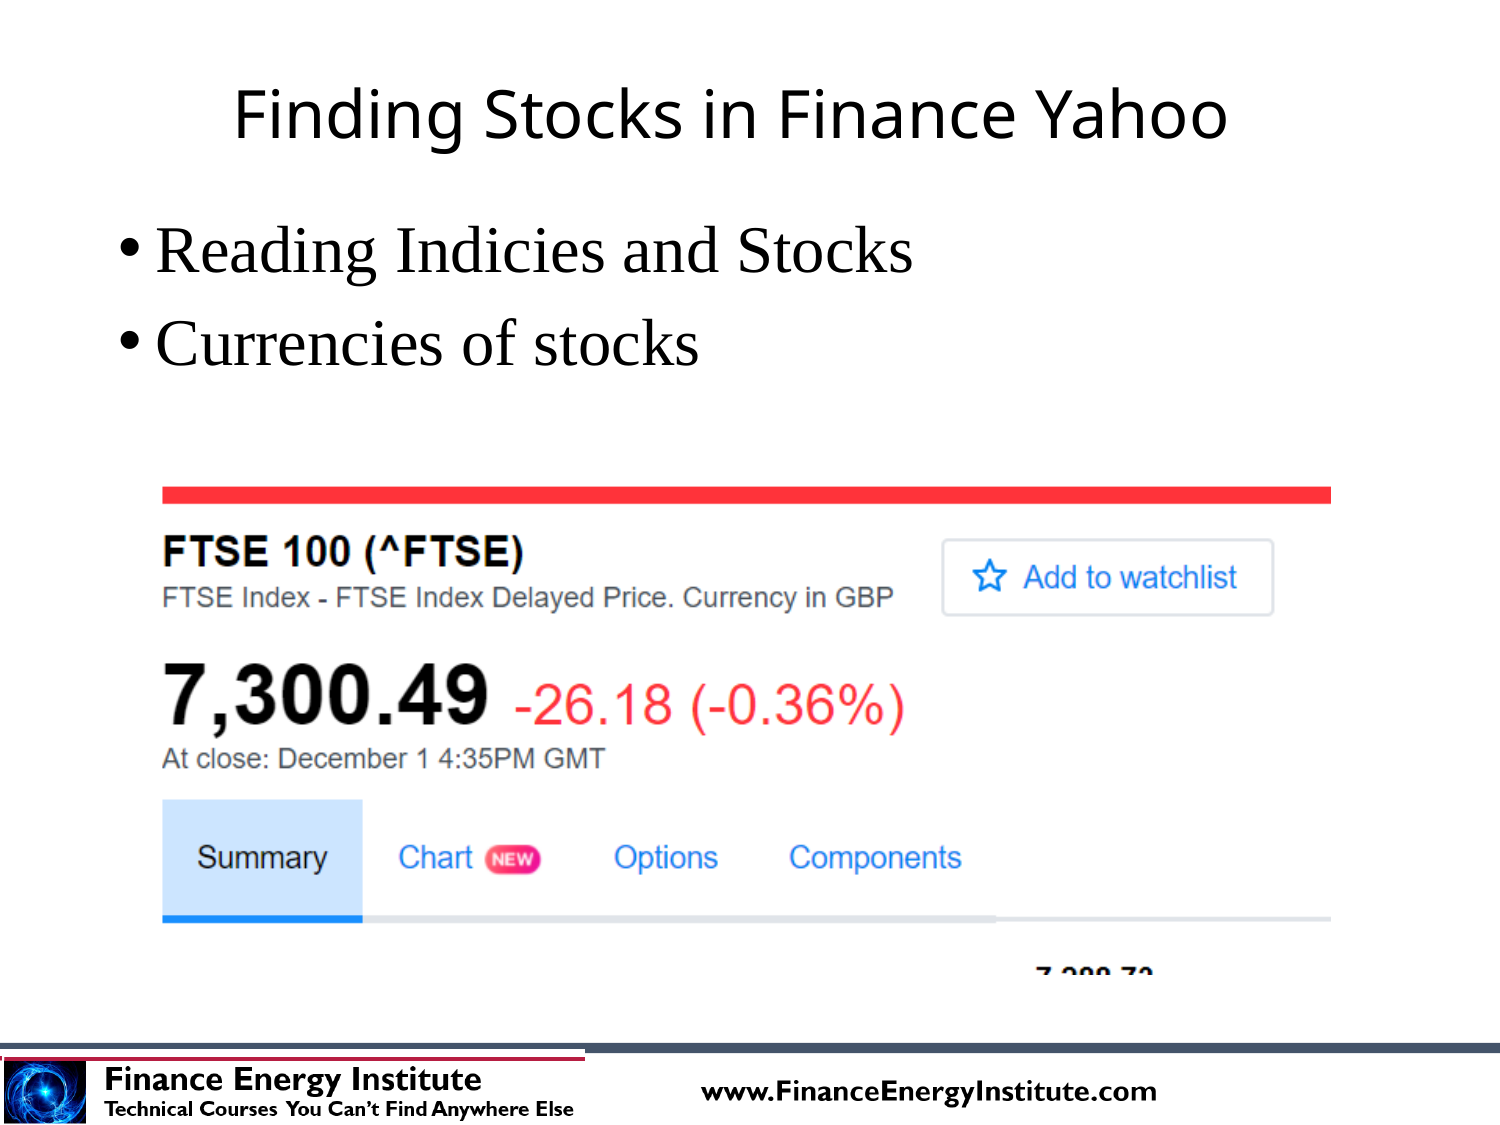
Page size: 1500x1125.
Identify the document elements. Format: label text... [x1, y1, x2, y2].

title Finding Stocks in Finance Yahoo [103, 59, 1361, 174]
list Reading Indicies and Stocks Currencies of stocks [103, 207, 1400, 1014]
picture [696, 1074, 1166, 1112]
picture [0, 1049, 585, 1125]
picture [133, 476, 1331, 975]
